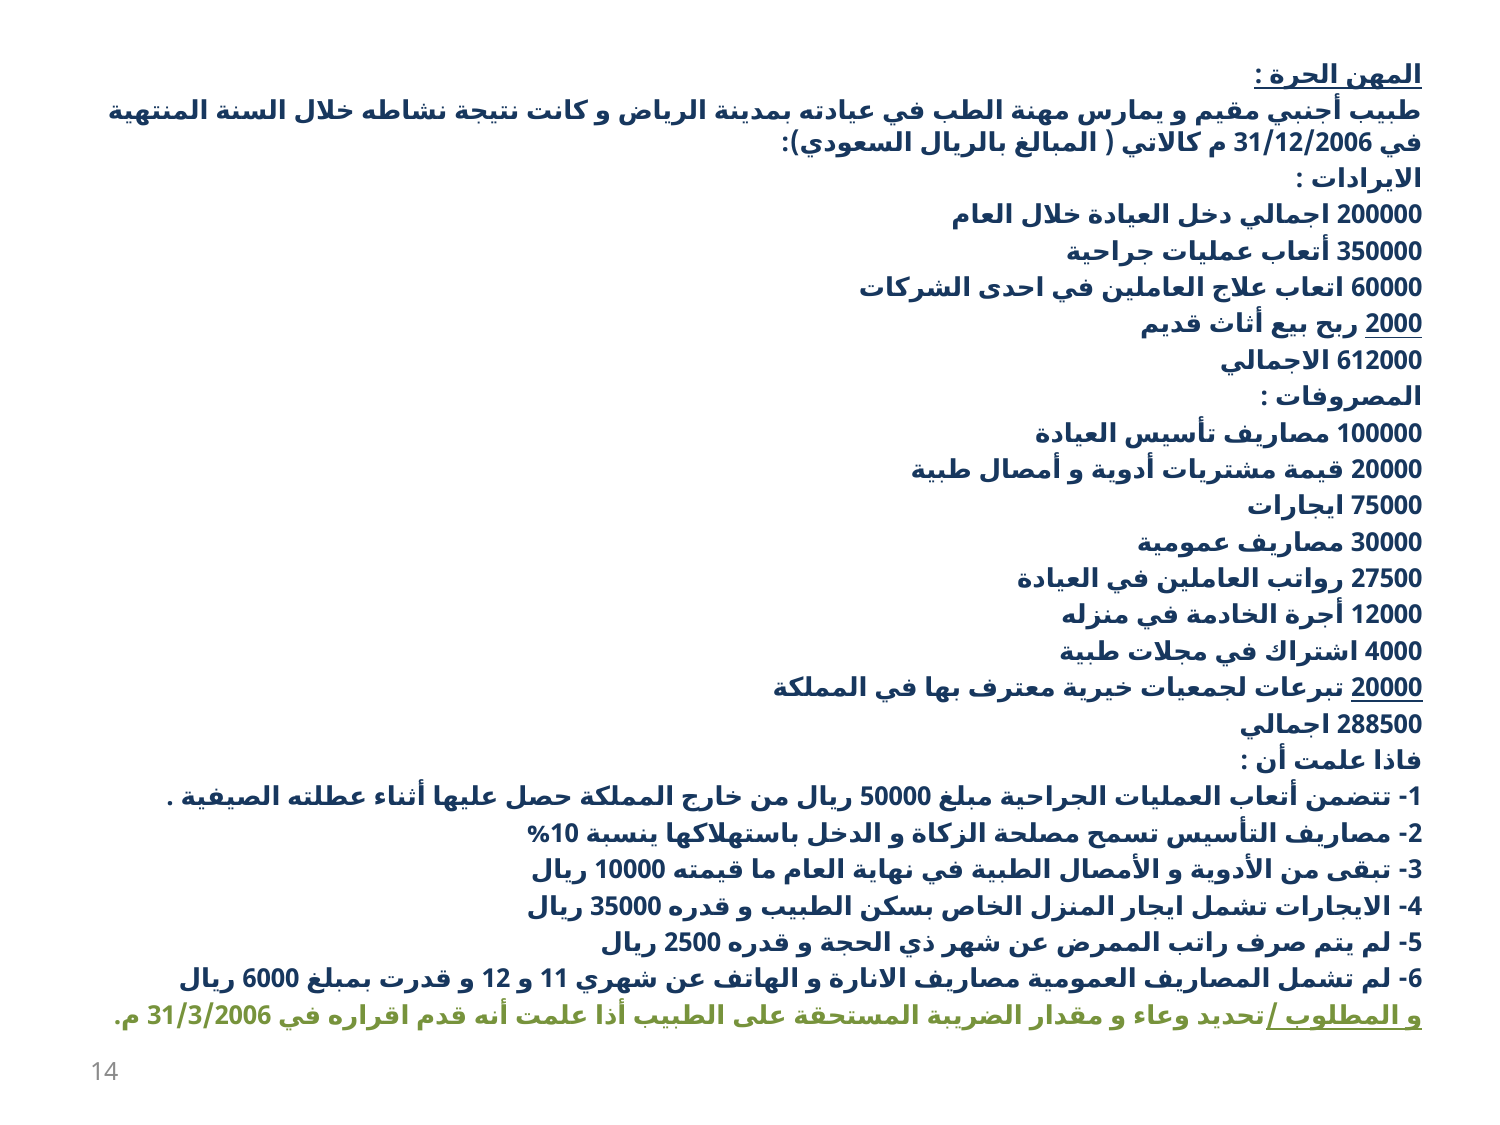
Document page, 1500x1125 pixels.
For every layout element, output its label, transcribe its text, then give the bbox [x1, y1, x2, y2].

subtitle المهن الحرة : طبيب أجنبي مقيم و يمارس مهنة الطب في عيادته بمدينة الرياض و كانت نتيجة نشاطه خلال السنة المنتهية في 31/12/2006 م كالاتي ( المبالغ بالريال السعودي): الايرادات : 200000 اجمالي دخل العيادة خلال العام 350000 أتعاب عمليات جراحية 60000 اتعاب علاج العاملين في احدى الشركات 2000 ربح بيع أثاث قديم 612000 الاجمالي المصروفات : 100000 مصاريف تأسيس العيادة 20000 قيمة مشتريات أدوية و أمصال طبية 75000 ايجارات 30000 مصاريف عمومية 27500 رواتب العاملين في العيادة 12000 أجرة الخادمة في منزله 4000 اشتراك في مجلات طبية 20000 تبرعات لجمعيات خيرية معترف بها في المملكة 288500 اجمالي فاذا علمت أن : 1- تتضمن أتعاب العمليات الجراحية مبلغ 50000 ريال من خارج المملكة حصل عليها أثناء عطلته الصيفية . 2- مصاريف التأسيس تسمح مصلحة الزكاة و الدخل باستهلاكها ينسبة 10% 3- تبقى من الأدوية و الأمصال الطبية في نهاية العام ما قيمته 10000 ريال 4- الايجارات تشمل ايجار المنزل الخاص بسكن الطبيب و قدره 35000 ريال 5- لم يتم صرف راتب الممرض عن شهر ذي الحجة و قدره 2500 ريال 6- لم تشمل المصاريف العمومية مصاريف الانارة و الهاتف عن شهري 11 و 12 و قدرت بمبلغ 6000 ريال و المطلوب /تحديد وعاء و مقدار الضريبة المستحقة على الطبيب أذا علمت أنه قدم اقراره في 31/3/2006 م. [62, 50, 1438, 1075]
slide_number 14 [75, 1042, 425, 1103]
